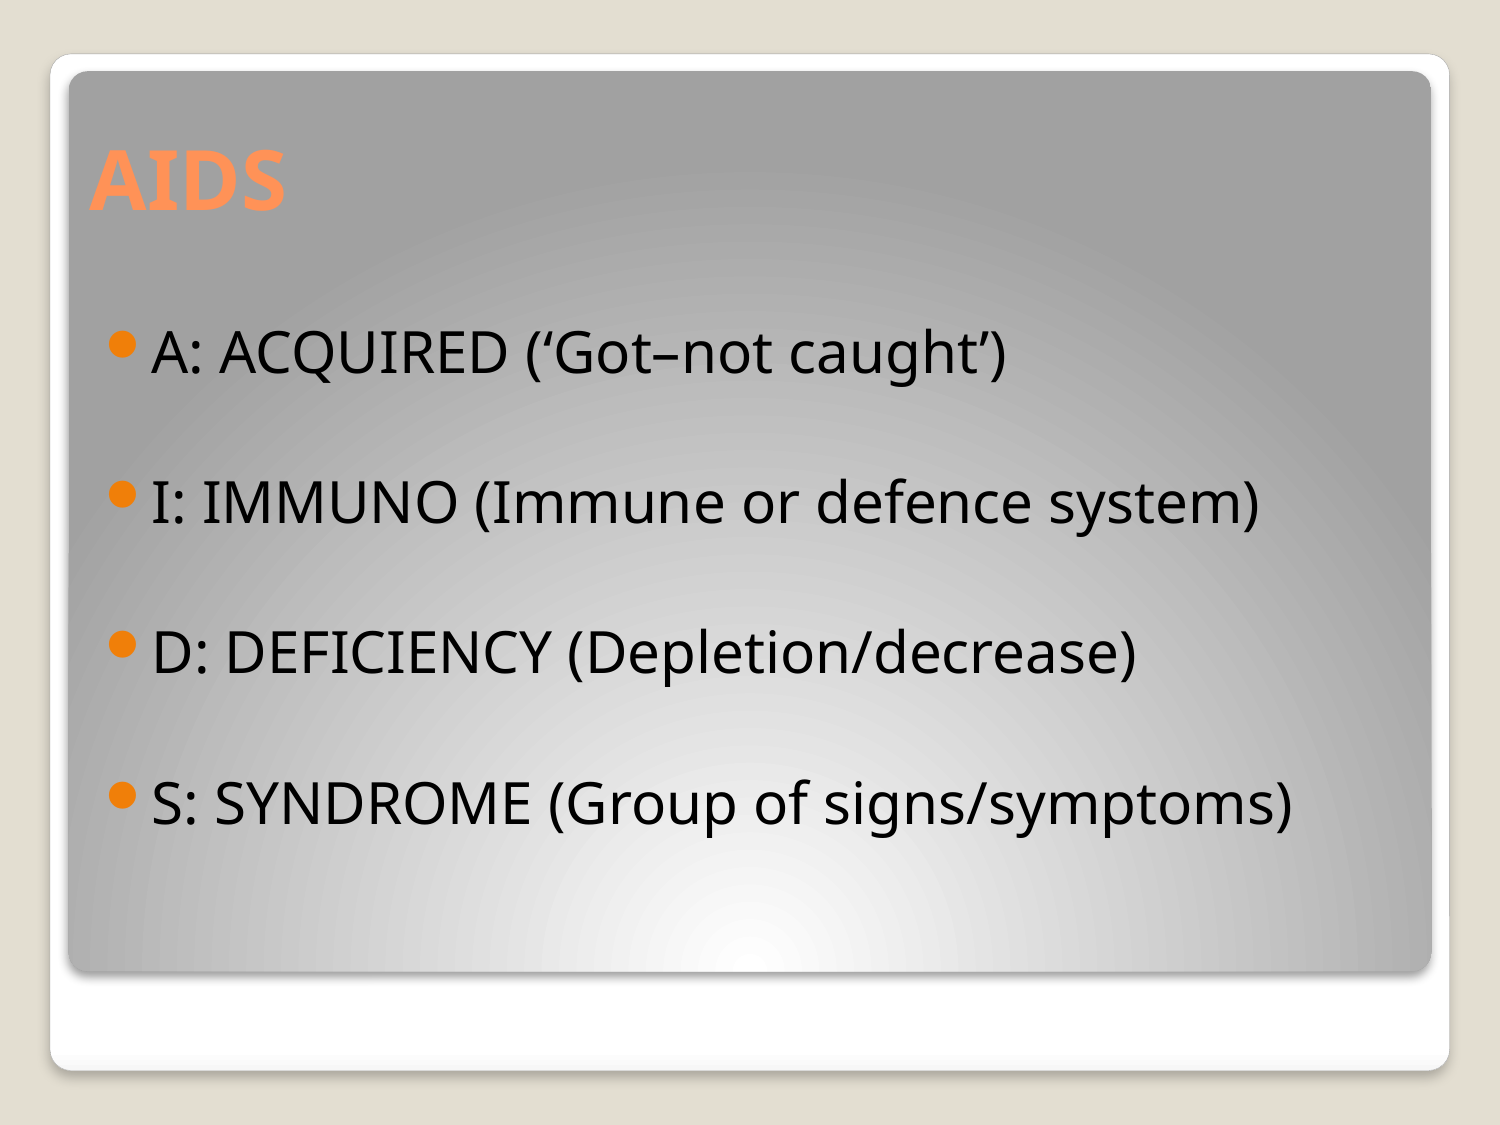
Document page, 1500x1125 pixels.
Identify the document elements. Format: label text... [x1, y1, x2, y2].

title AIDS [75, 62, 1418, 235]
list A: ACQUIRED (‘Got–not caught’) I: IMMUNO (Immune or defence system) D: DEFICIENCY (Depletion/decrease) S: SYNDROME (Group of signs/symptoms) [74, 299, 1500, 969]
